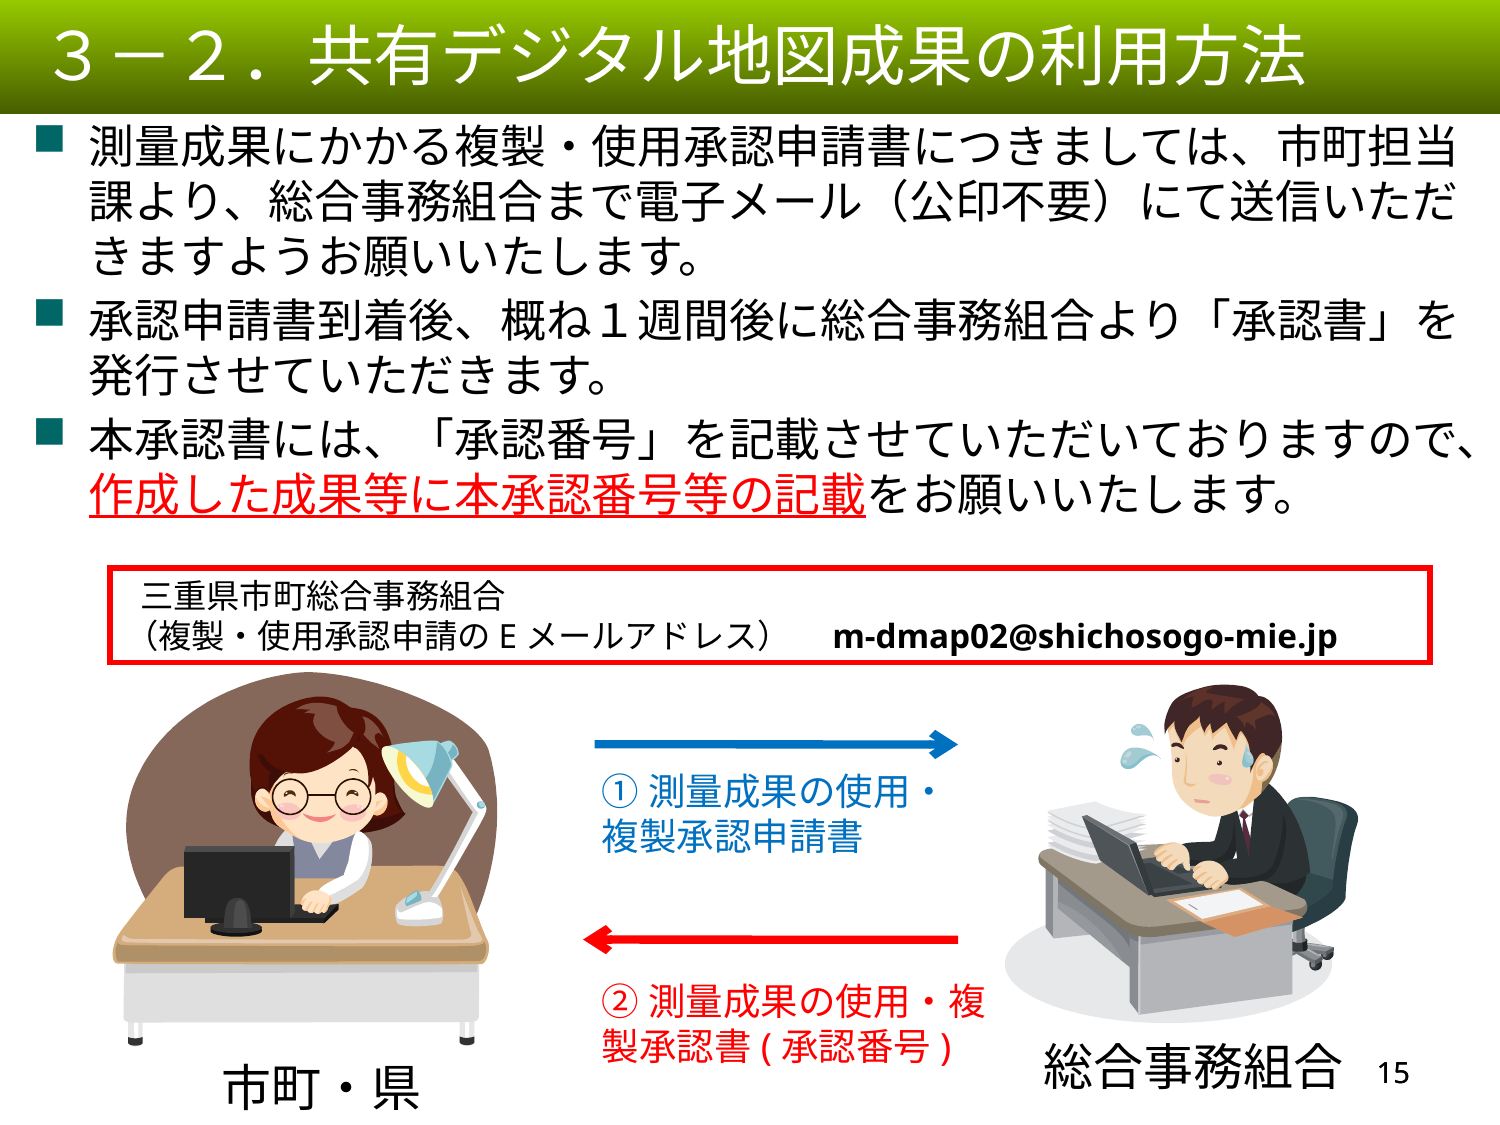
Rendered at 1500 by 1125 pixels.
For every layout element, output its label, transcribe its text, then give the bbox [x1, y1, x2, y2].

title ３－２．共有デジタル地図成果の利用方法 [25, 12, 1471, 96]
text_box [111, 671, 1381, 1125]
text_box 三重県市町総合事務組合 （複製・使用承認申請のEメールアドレス） m-dmap02@shichosogo-mie.jp [110, 567, 1431, 663]
text_box 14 [1385, 1046, 1425, 1103]
text_box 測量成果にかかる複製・使用承認申請書につきましては、市町担当課より、総合事務組合まで電子メール（公印不要）にて送信いただきますようお願いいたします。 承認申請書到着後、概ね１週間後に総合事務組合より「承認書」を発行させていただきます。 本承認書には、「承認番号」を記載させていただいておりますので、作成した成果等に本承認番号等の記載をお願いいたします。 [17, 110, 1479, 529]
